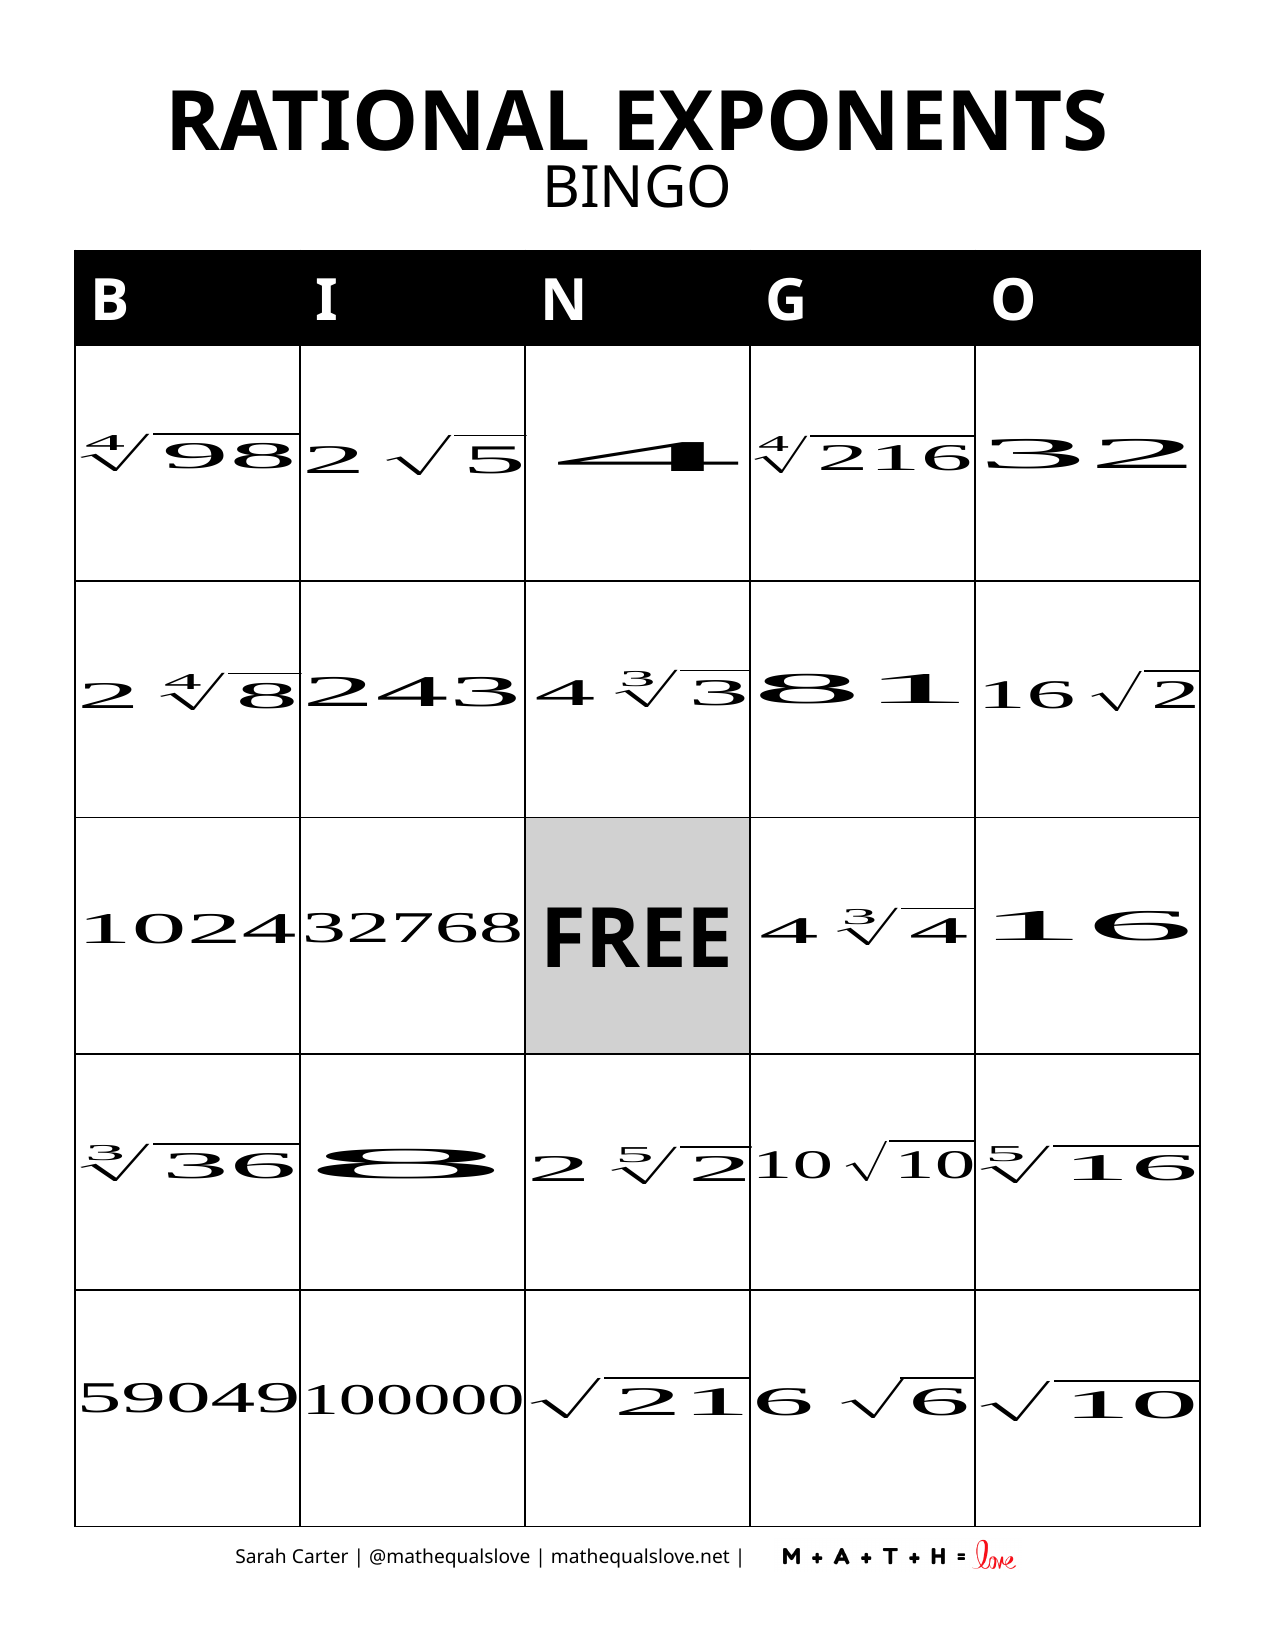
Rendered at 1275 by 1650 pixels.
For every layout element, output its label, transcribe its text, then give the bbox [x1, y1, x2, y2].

table_cell [76, 818, 299, 1053]
table_header O [976, 251, 1199, 344]
table_cell [751, 818, 974, 1053]
table_cell [76, 1291, 299, 1526]
table_cell [526, 346, 749, 580]
table_header I [301, 251, 524, 344]
table_header B [76, 251, 299, 344]
table_cell [301, 582, 524, 817]
text_box RATIONAL EXPONENTS [74, 59, 1200, 175]
table_cell [526, 582, 749, 817]
table_cell [526, 1291, 749, 1526]
table_header N [526, 251, 749, 344]
table_cell [301, 346, 524, 580]
table_cell [76, 346, 299, 580]
table_header G [751, 251, 974, 344]
table_cell [301, 1291, 524, 1526]
table_cell [76, 582, 299, 817]
table_cell [751, 1055, 974, 1289]
table_cell [301, 818, 524, 1053]
text_box BINGO [74, 175, 1200, 226]
table_cell [976, 346, 1199, 580]
table_cell [751, 582, 974, 817]
table_cell [526, 1055, 749, 1289]
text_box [220, 1535, 1055, 1576]
table_cell [301, 1055, 524, 1289]
table_cell [751, 346, 974, 580]
table_cell [76, 1055, 299, 1289]
table_cell FREE [526, 818, 749, 1053]
table_cell [976, 818, 1199, 1053]
table_cell [976, 1055, 1199, 1289]
table_cell [976, 1291, 1199, 1526]
table_cell [751, 1291, 974, 1526]
table_cell [976, 582, 1199, 817]
